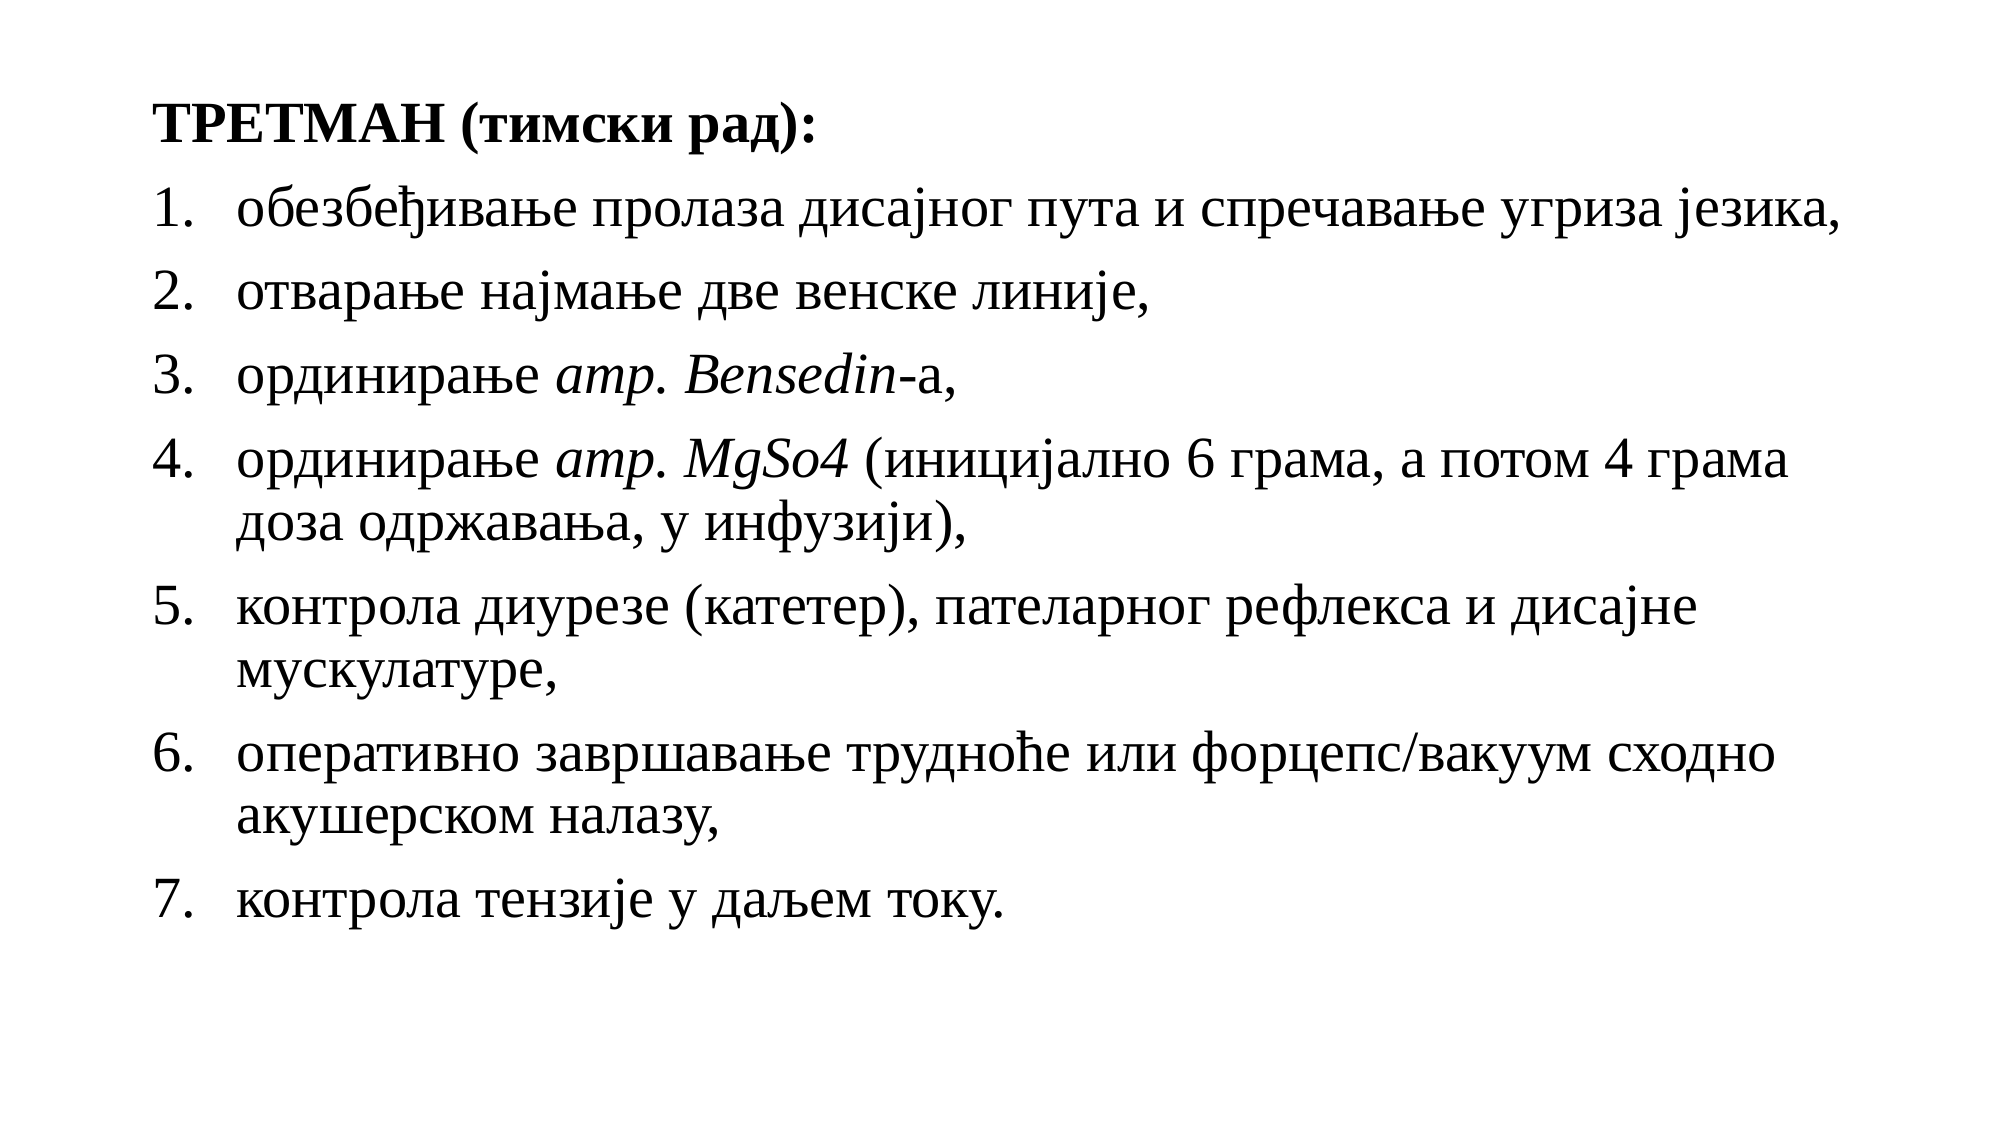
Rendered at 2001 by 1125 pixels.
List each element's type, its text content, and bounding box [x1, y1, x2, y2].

list ТРЕТМАН (тимски рад): обезбеђивање пролаза дисајног пута и спречавање угриза језика, отварање најмање две венске линије, ординирање amp. Bensedin-a, ординирање amp. MgSo4 (иницијално 6 грама, а потом 4 грама доза одржавања, у инфузији), контрола диурезе (катетер), пателарног рефлекса и дисајне мускулатуре, оперативно завршавање трудноће или форцепс/вакуум сходно акушерском налазу, контрола тензије у даљем току. [137, 84, 1863, 1014]
